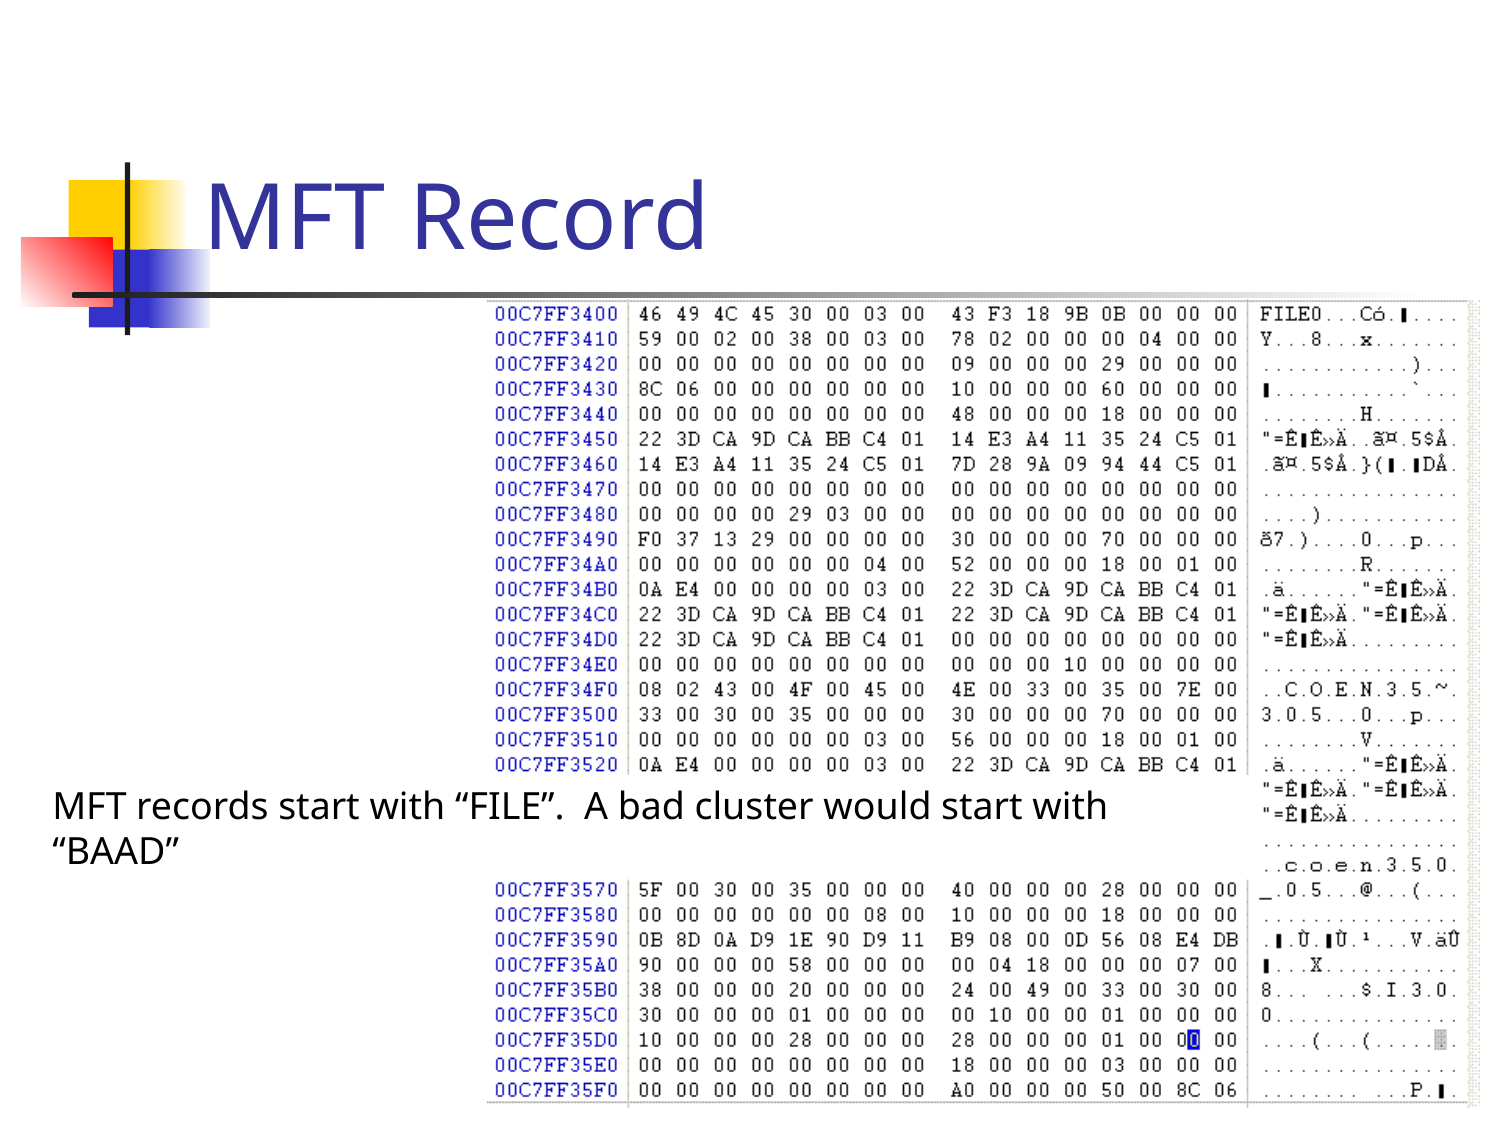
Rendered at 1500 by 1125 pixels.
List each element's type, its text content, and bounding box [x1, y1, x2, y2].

title MFT Record [188, 34, 1468, 276]
text_box MFT records start with “FILE”. A bad cluster would start with “BAAD” [37, 774, 482, 880]
picture [487, 299, 1480, 1109]
